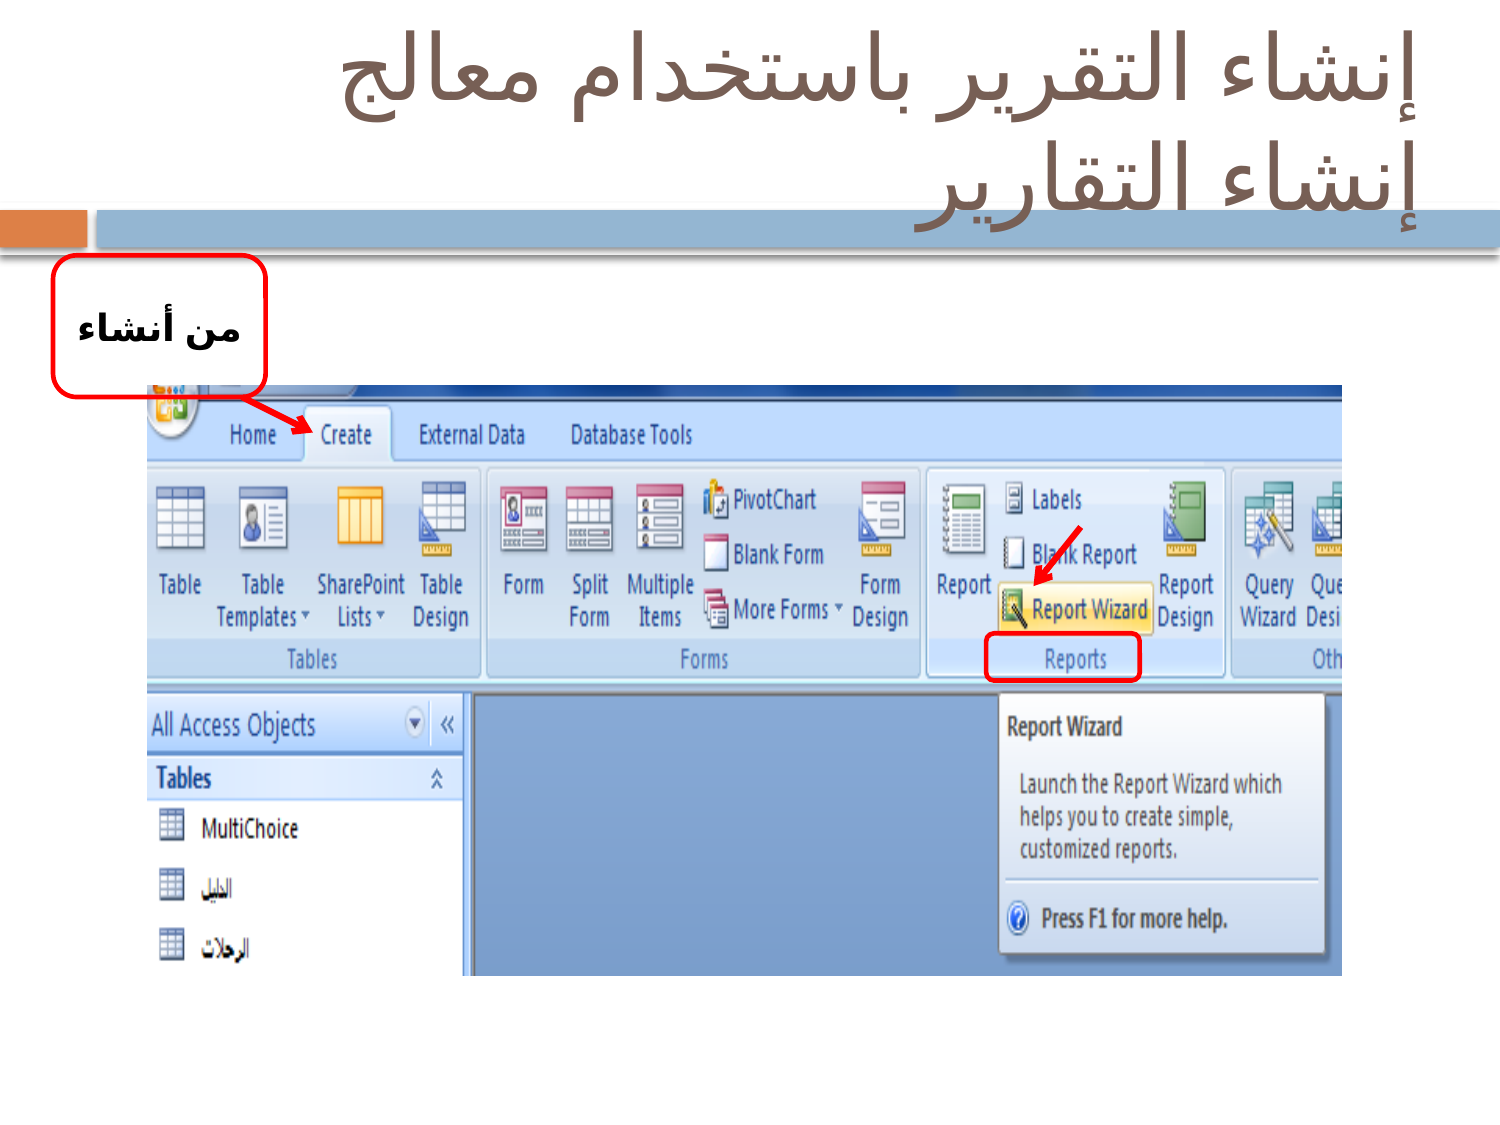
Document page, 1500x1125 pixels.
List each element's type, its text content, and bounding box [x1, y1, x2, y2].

text_box من أنشاء [51, 253, 268, 399]
title إنشاء التقرير باستخدام معالج إنشاء التقارير [99, 37, 1438, 200]
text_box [241, 396, 314, 433]
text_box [1027, 532, 1087, 581]
picture [147, 385, 1342, 977]
